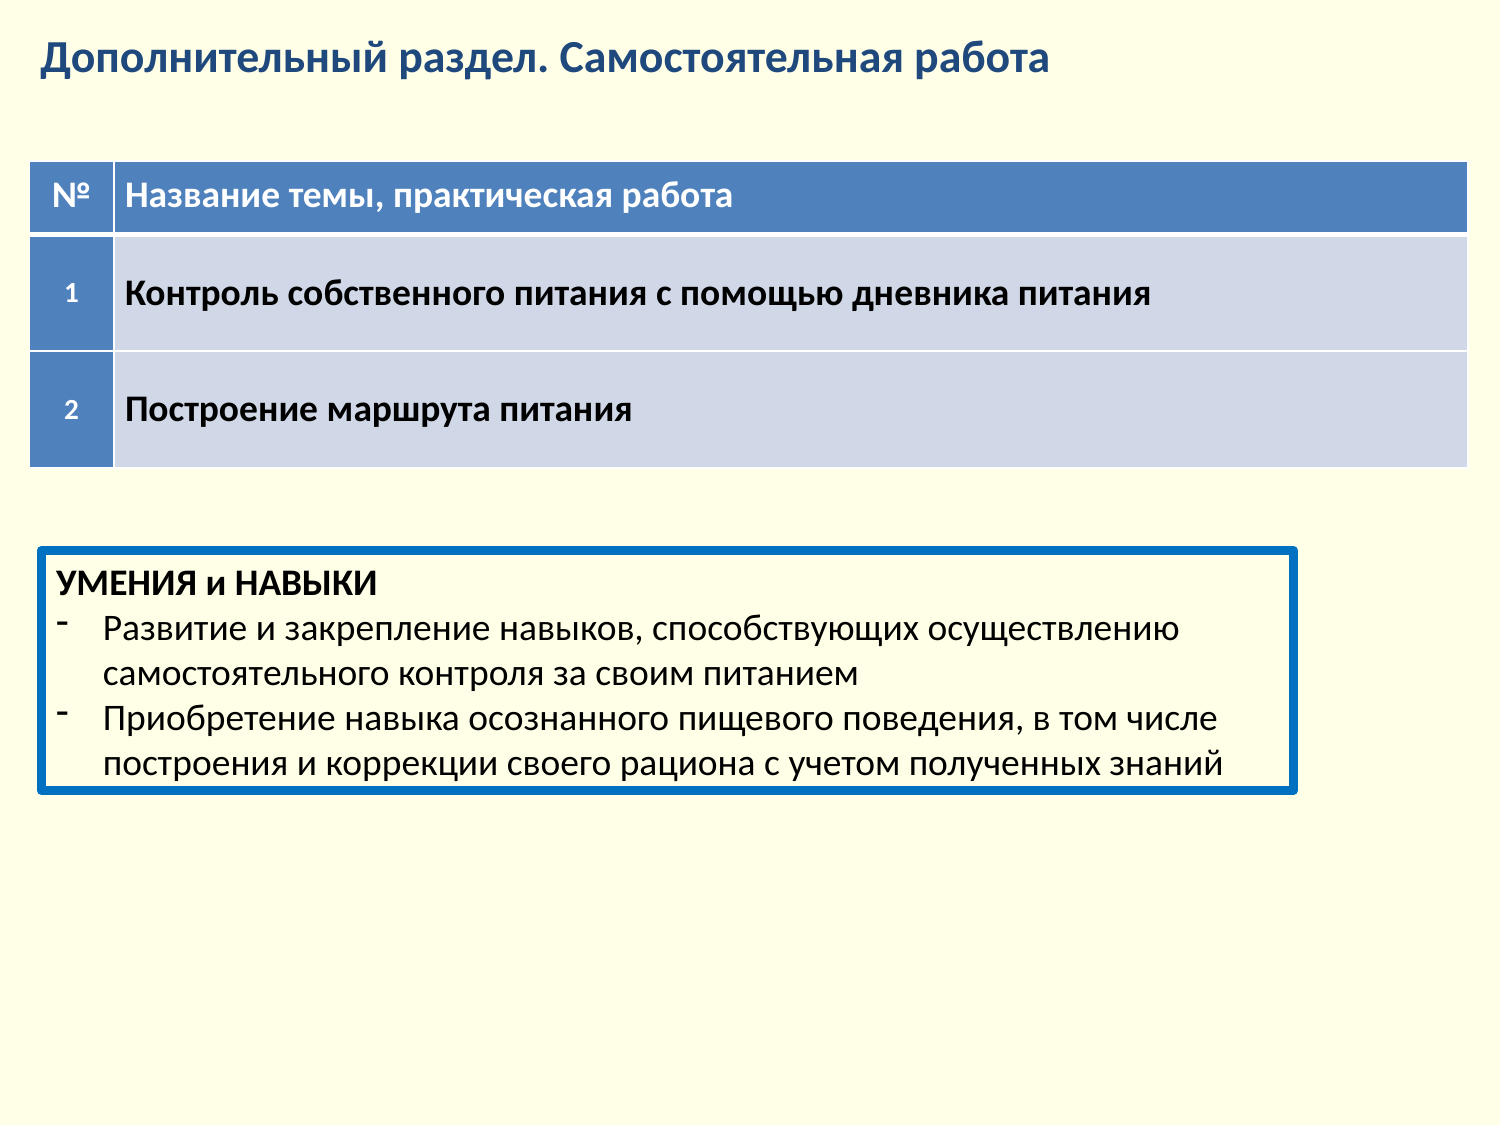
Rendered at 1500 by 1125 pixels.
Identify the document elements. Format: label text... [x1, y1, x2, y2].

table_cell Контроль собственного питания с помощью дневника питания [115, 237, 1467, 350]
list Дополнительный раздел. Самостоятельная работа [25, 19, 1500, 102]
table_header № [30, 162, 113, 232]
text_box УМЕНИЯ и НАВЫКИ Развитие и закрепление навыков, способствующих осуществлению самостоятельного контроля за своим питанием Приобретение навыка осознанного пищевого поведения, в том числе построения и коррекции своего рациона с учетом полученных знаний [41, 550, 1294, 791]
table_cell 2 [30, 352, 113, 467]
table_header Название темы, практическая работа [115, 162, 1467, 232]
table_cell Построение маршрута питания [115, 352, 1467, 467]
table_cell 1 [30, 237, 113, 350]
